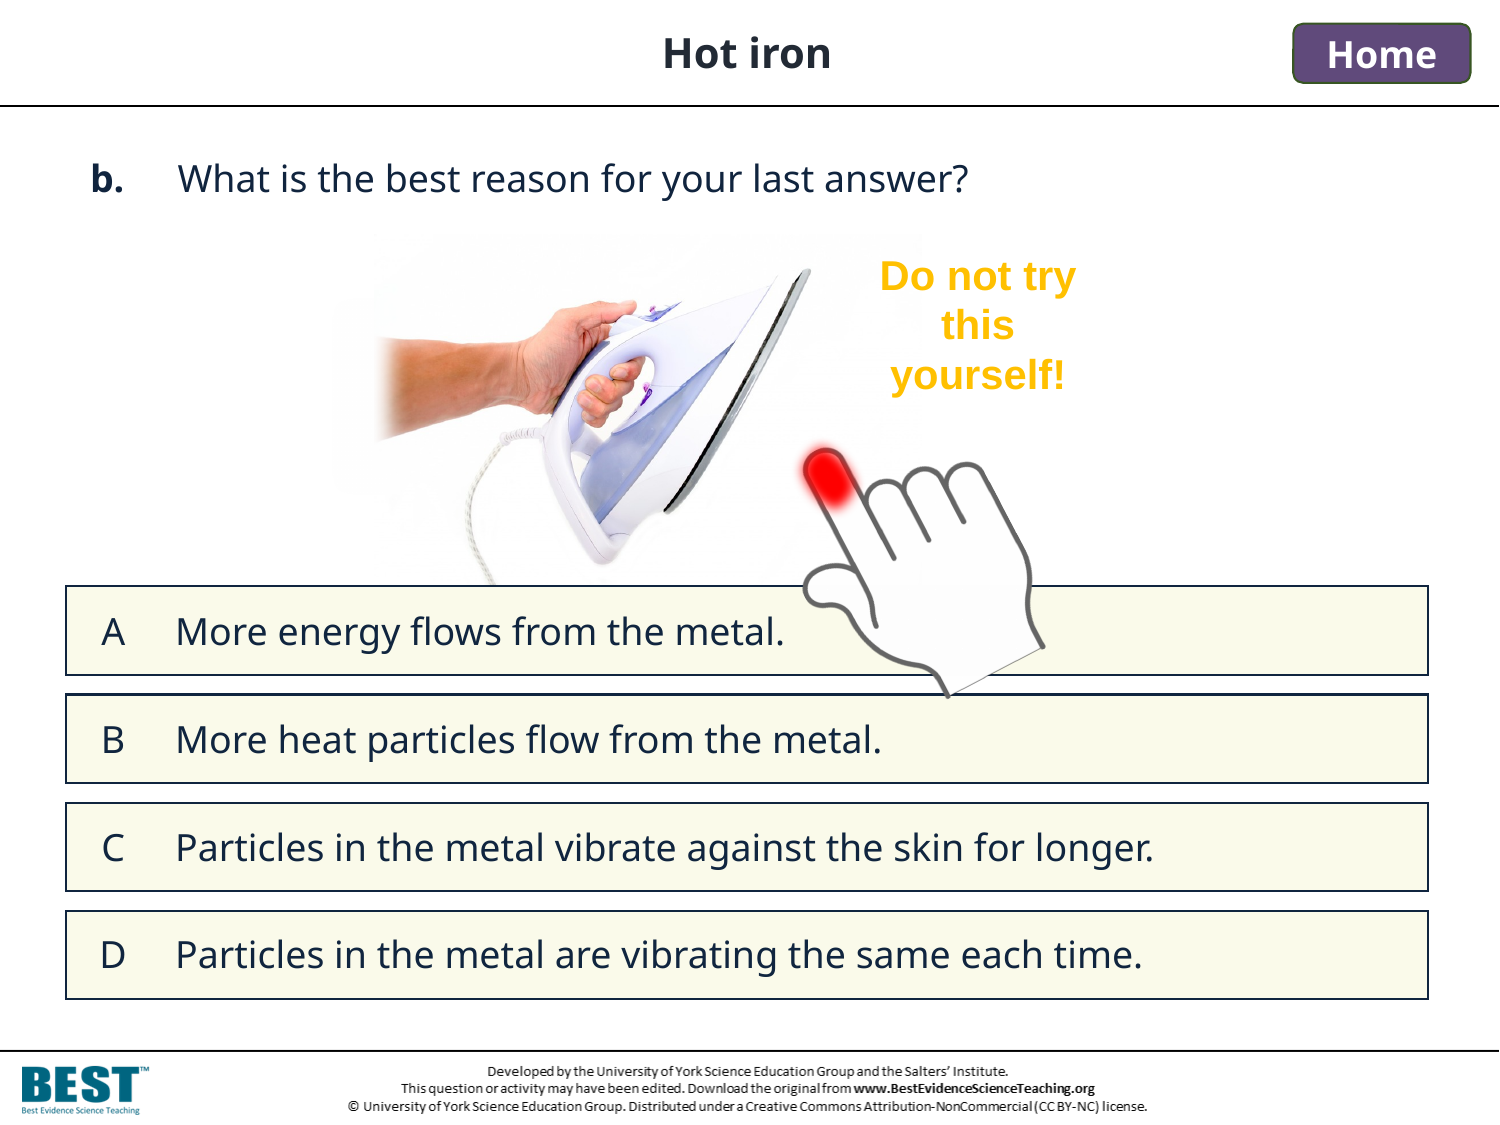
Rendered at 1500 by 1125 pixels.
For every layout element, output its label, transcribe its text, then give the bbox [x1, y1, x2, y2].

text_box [330, 234, 922, 597]
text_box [790, 419, 1017, 702]
picture [0, 105, 1500, 1125]
text_box Hot iron [23, 4, 1471, 99]
text_box Home [1292, 22, 1472, 84]
